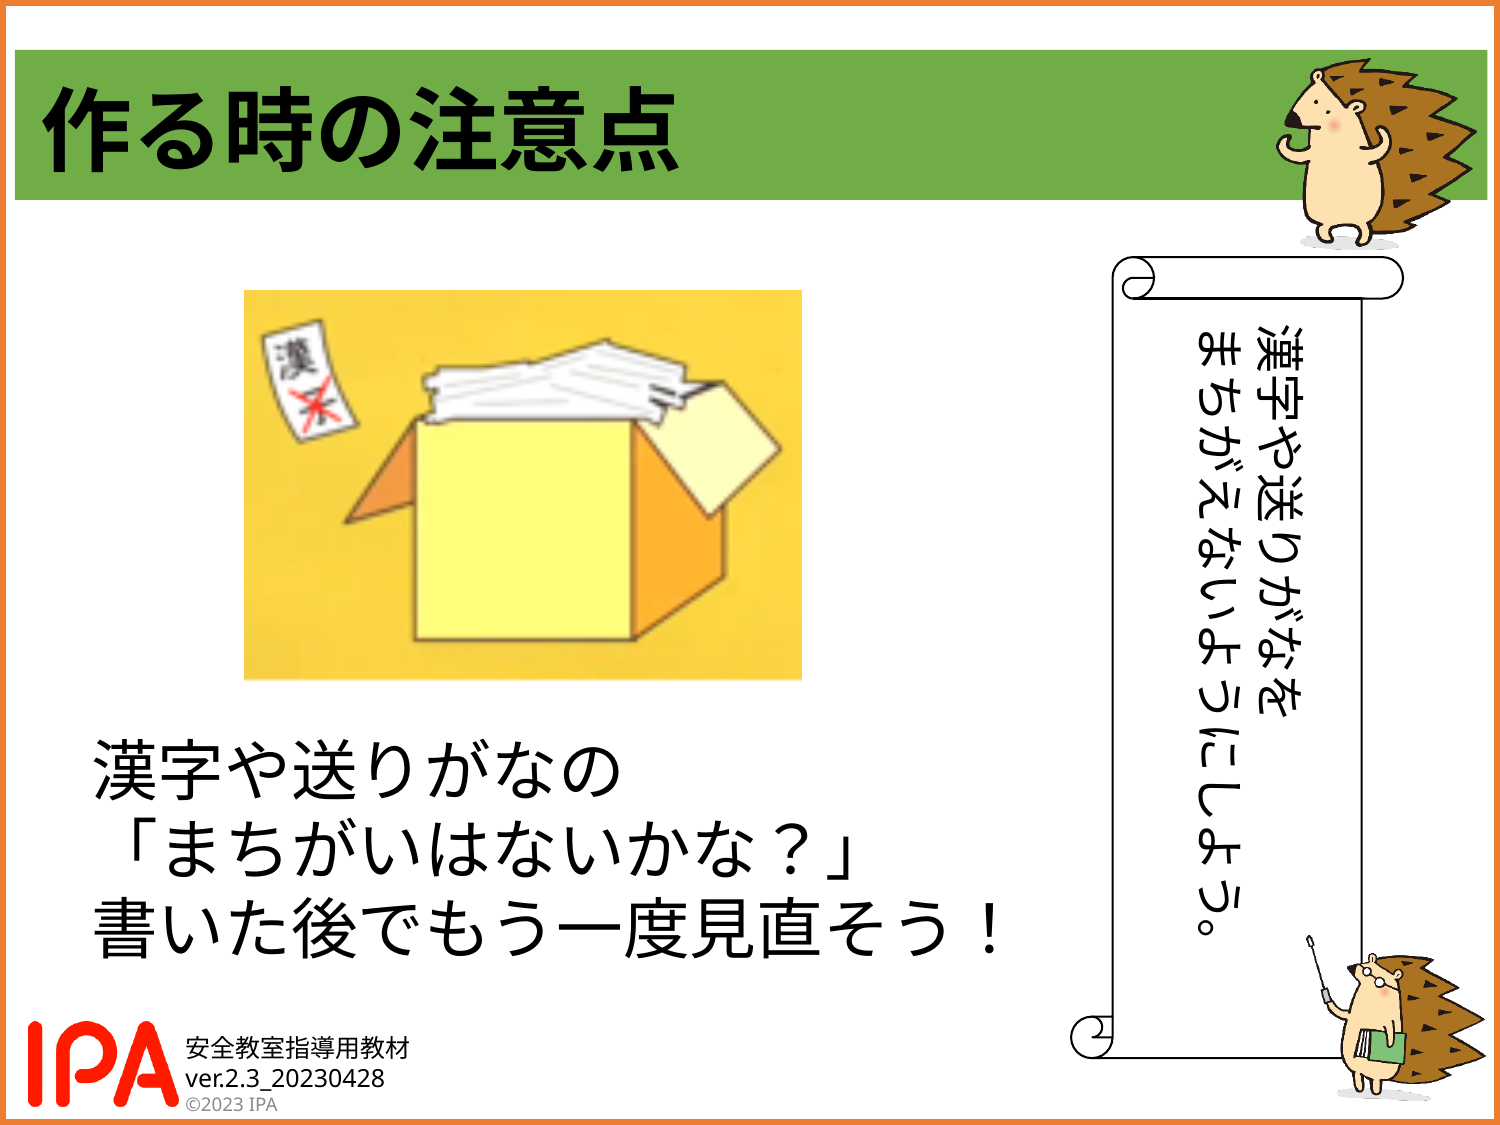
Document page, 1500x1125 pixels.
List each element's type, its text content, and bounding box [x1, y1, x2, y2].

picture [1276, 58, 1477, 250]
picture [244, 290, 802, 689]
title 作る時の注意点 [25, 70, 1331, 200]
picture [1306, 935, 1486, 1101]
picture [28, 1021, 179, 1107]
list 漢字や送りがなの 「まちがいはないかな？」 書いた後でもう一度見直そう！ [76, 722, 1071, 1055]
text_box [1071, 257, 1404, 1059]
